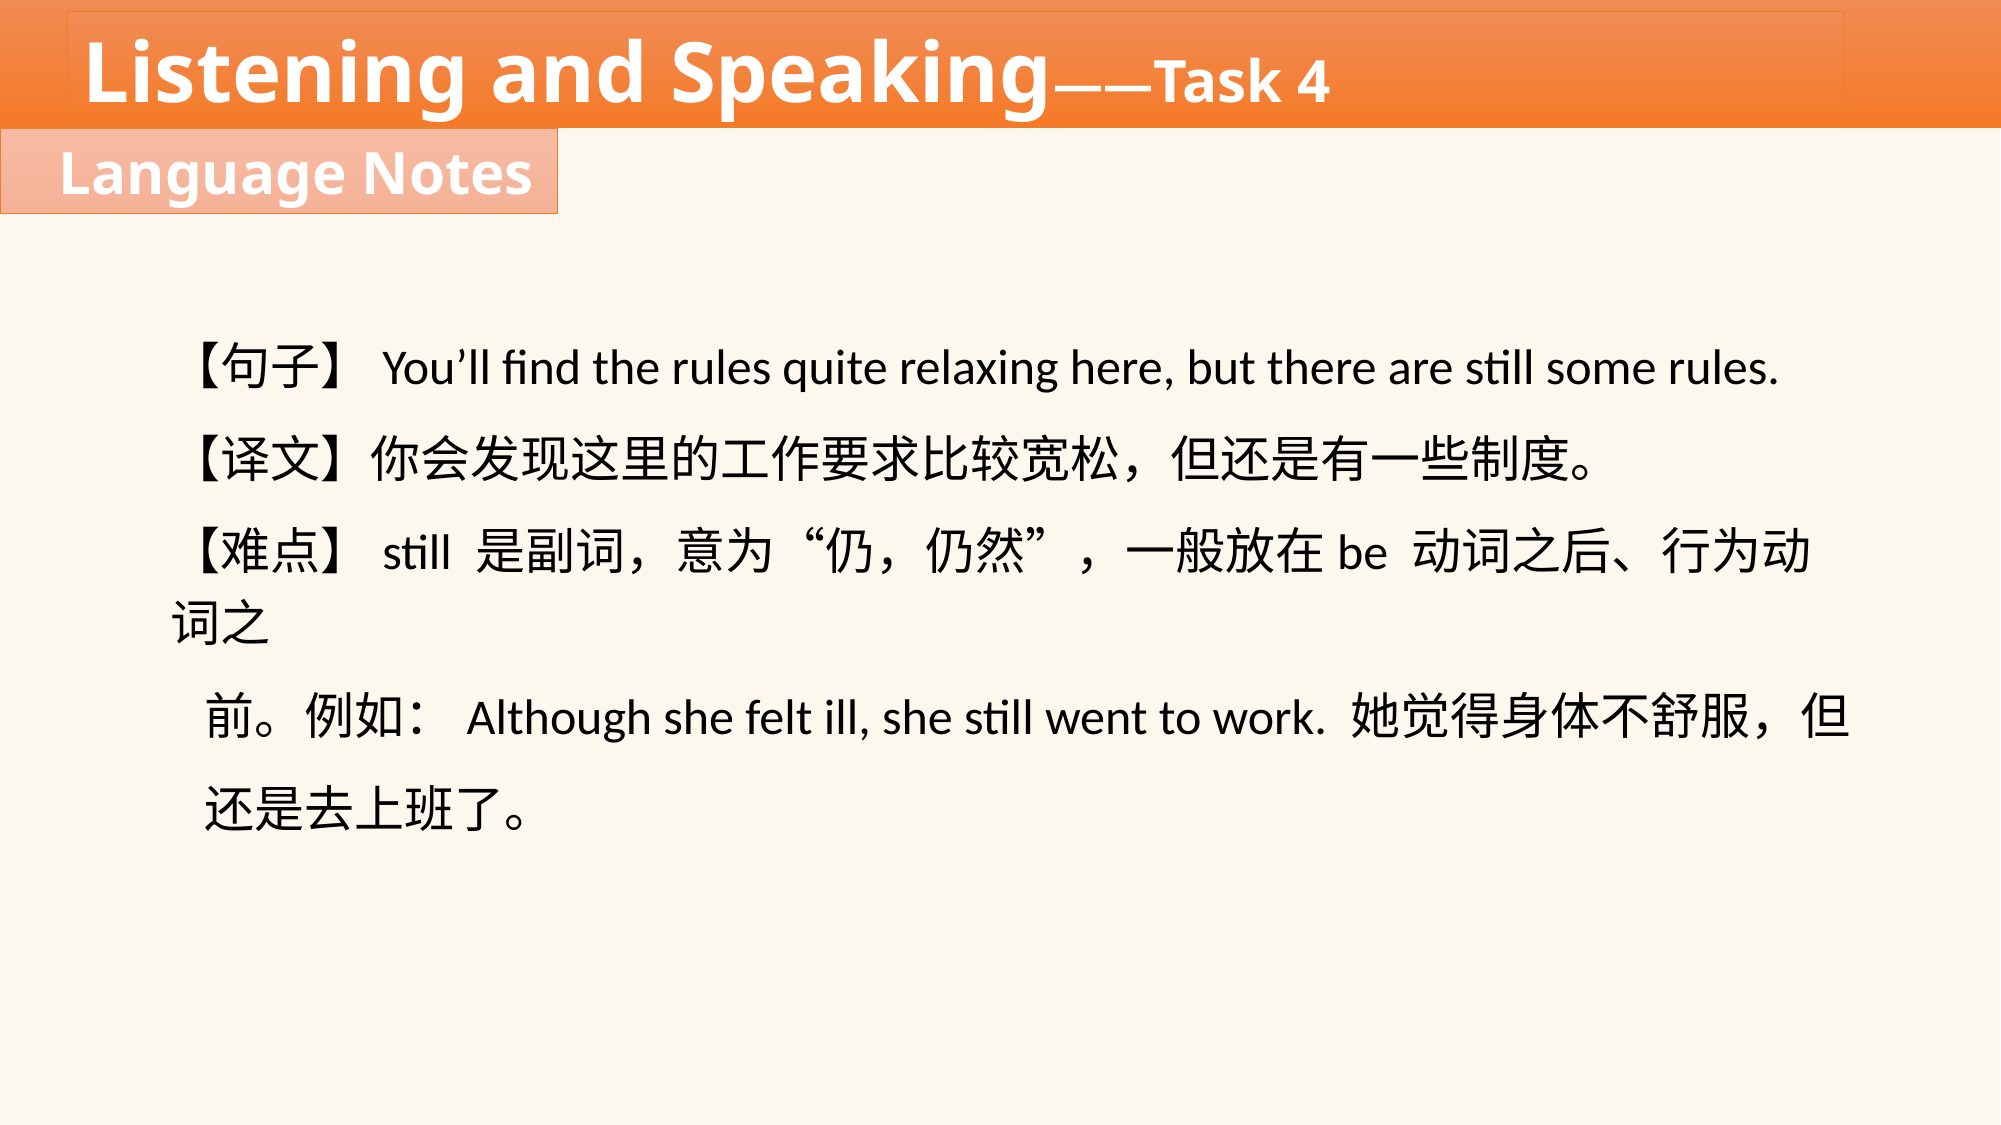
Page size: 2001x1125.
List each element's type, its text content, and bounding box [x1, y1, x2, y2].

text_box Language Notes [0, 128, 558, 214]
list 【句子】You’ll find the rules quite relaxing here, but there are still some rules. 【译文】你会发现这里的工作要求比较宽松，但还是有一些制度。 【难点】still 是副词，意为“仍，仍然”，一般放在be 动词之后、行为动词之 前。例如：Although she felt ill, she still went to work. 她觉得身体不舒服，但 还是去上班了。 [155, 314, 1868, 1094]
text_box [0, 0, 2000, 128]
